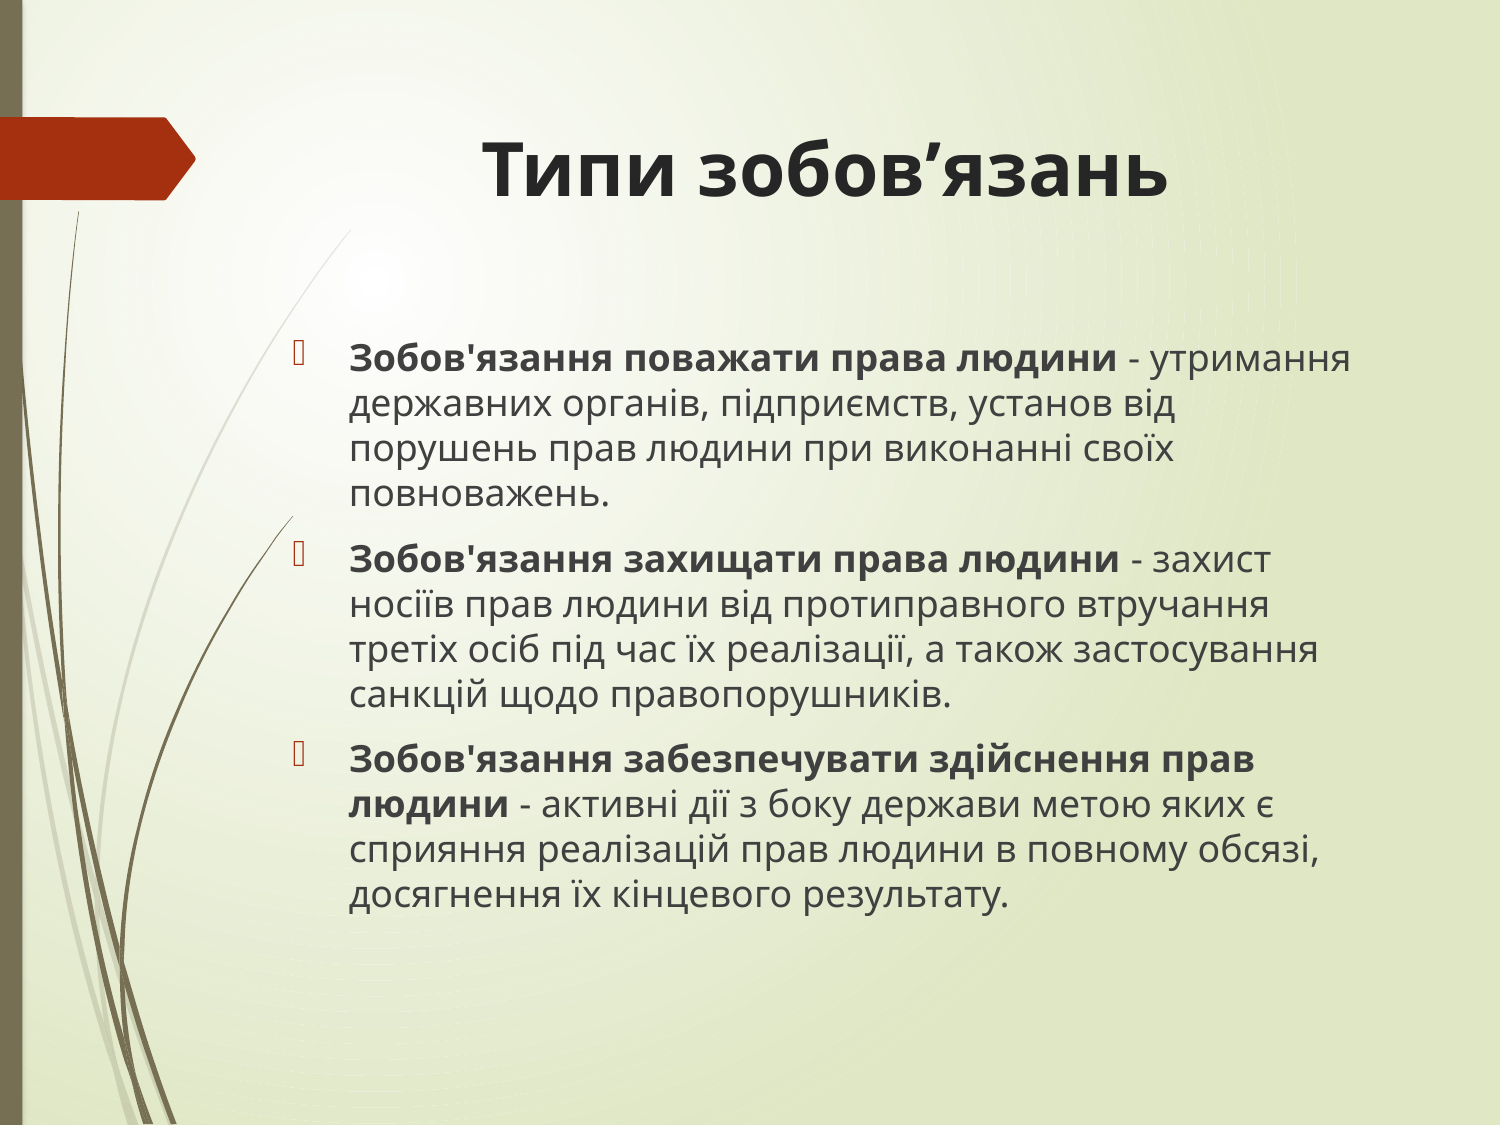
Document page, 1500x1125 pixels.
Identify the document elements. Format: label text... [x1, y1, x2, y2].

list Зобов'язання поважати права людини - утримання державних органів, підприємств, установ від порушень прав людини при виконанні своїх повноважень. Зобов'язання захищати права людини - захист носіїв прав людини від протиправного втручання третіх осіб під час їх реалізації, а також застосування санкцій щодо правопорушників. Зобов'язання забезпечувати здійснення прав людини - активні дії з боку держави метою яких є сприяння реалізацій прав людини в повному обсязі, досягнення їх кінцевого результату. [277, 326, 1375, 946]
title Типи зобов’язань [277, 113, 1374, 232]
